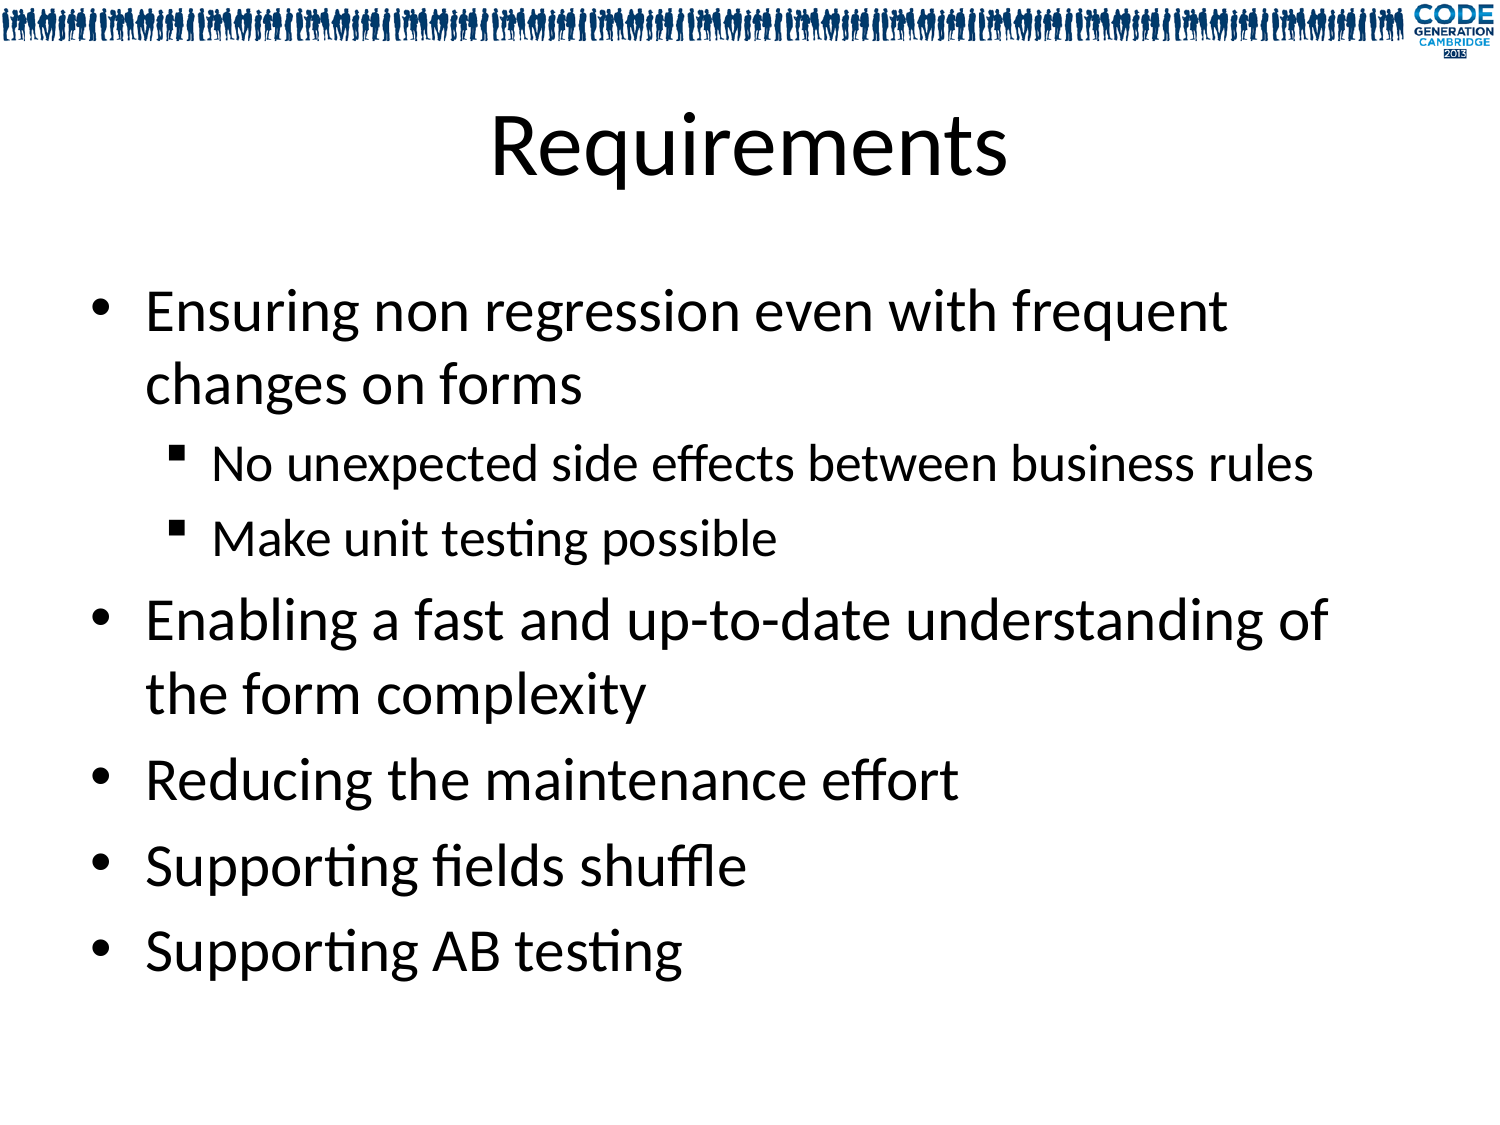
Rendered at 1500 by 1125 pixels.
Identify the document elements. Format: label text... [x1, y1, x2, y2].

picture [0, 0, 1500, 75]
list Ensuring non regression even with frequent changes on forms No unexpected side effects between business rules Make unit testing possible Enabling a fast and up-to-date understanding of the form complexity Reducing the maintenance effort Supporting fields shuffle Supporting AB testing [75, 262, 1425, 1005]
title Requirements [75, 45, 1425, 233]
